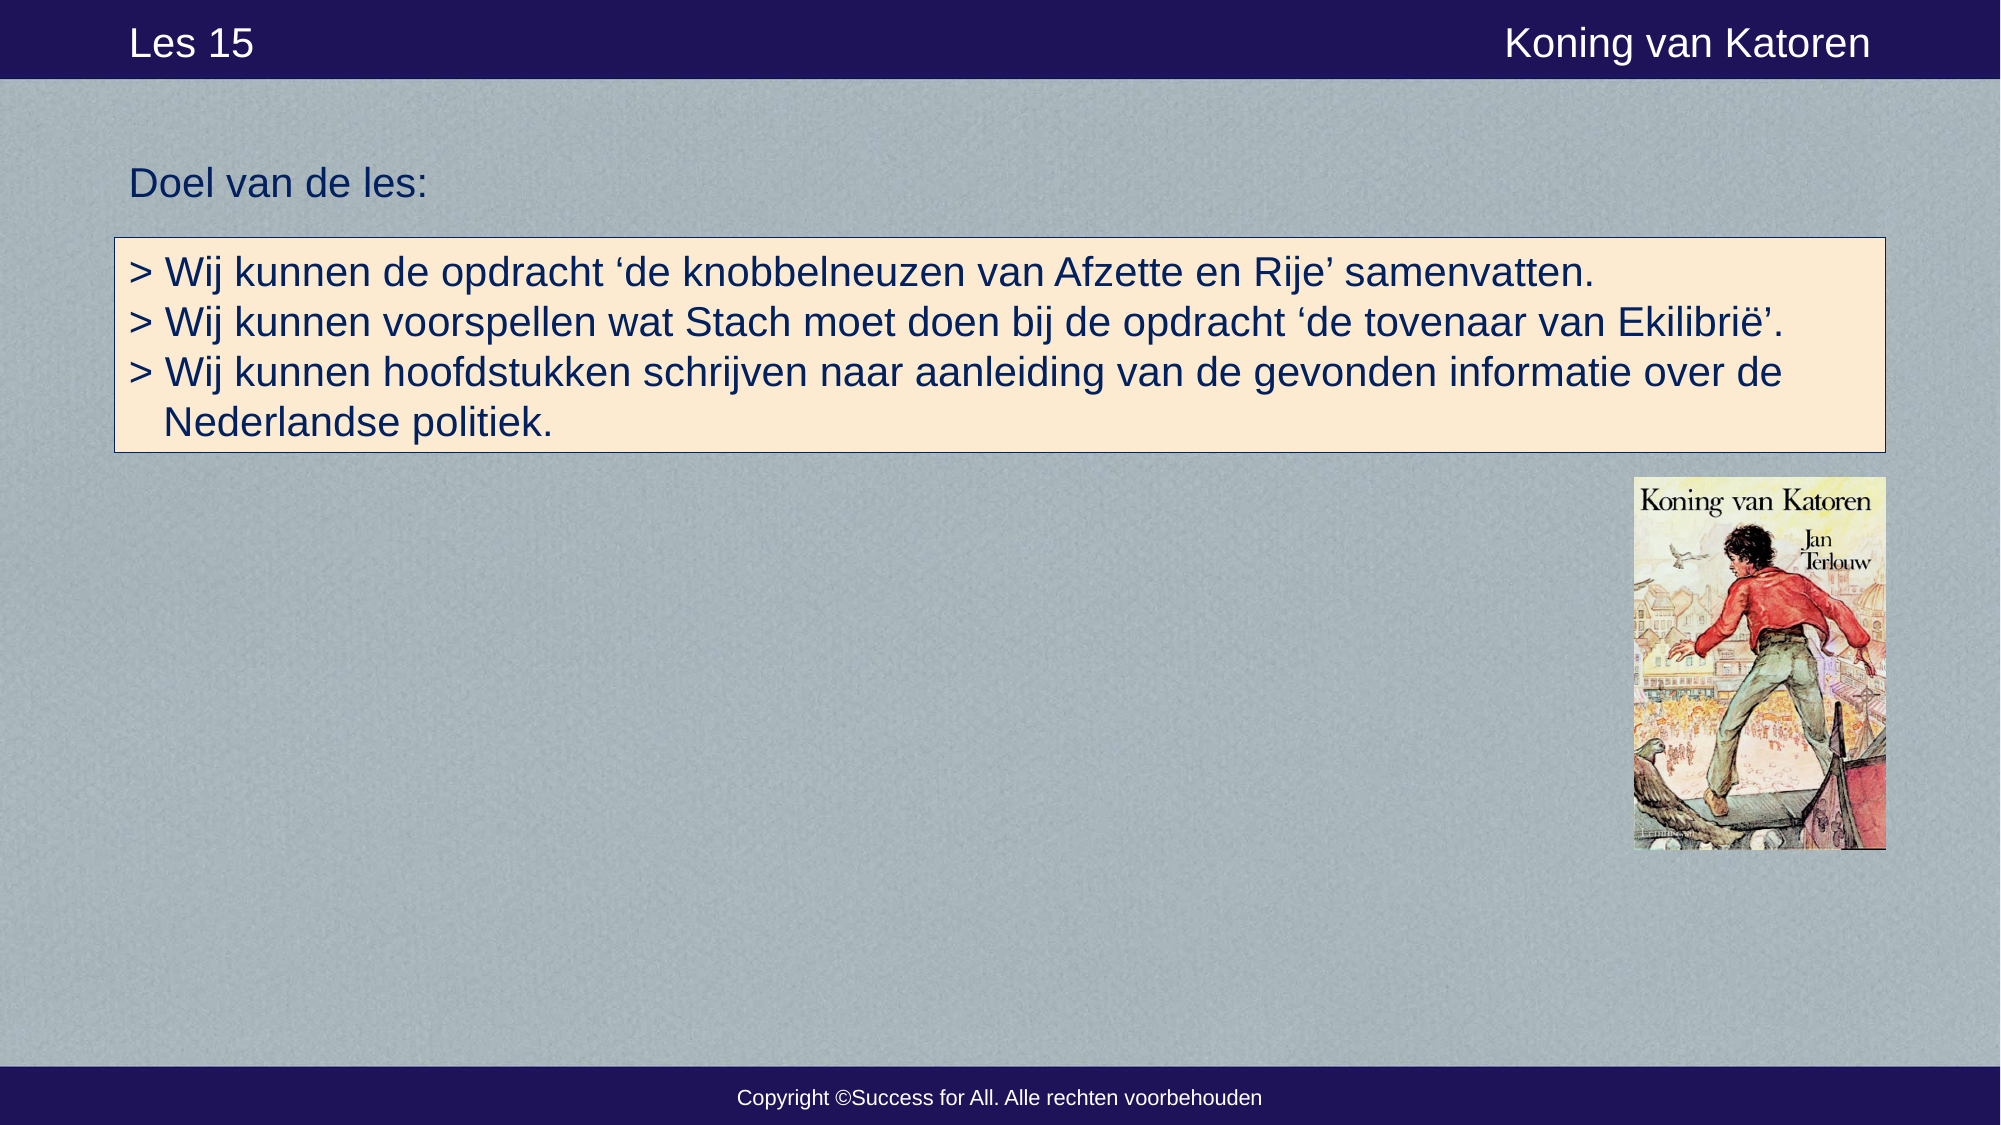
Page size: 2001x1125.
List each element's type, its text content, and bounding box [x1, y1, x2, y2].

text_box > Wij kunnen de opdracht ‘de knobbelneuzen van Afzette en Rije’ samenvatten. > Wij kunnen voorspellen wat Stach moet doen bij de opdracht ‘de tovenaar van Ekilibrië’. > Wij kunnen hoofdstukken schrijven naar aanleiding van de gevonden informatie over de Nederlandse politiek. [114, 237, 1886, 453]
text_box Koning van Katoren [999, 8, 1886, 73]
picture [0, 0, 2001, 1125]
text_box Les 15 [114, 8, 354, 73]
text_box Doel van de les: [113, 148, 1635, 214]
text_box Copyright ©Success for All. Alle rechten voorbehouden [0, 1076, 2000, 1125]
